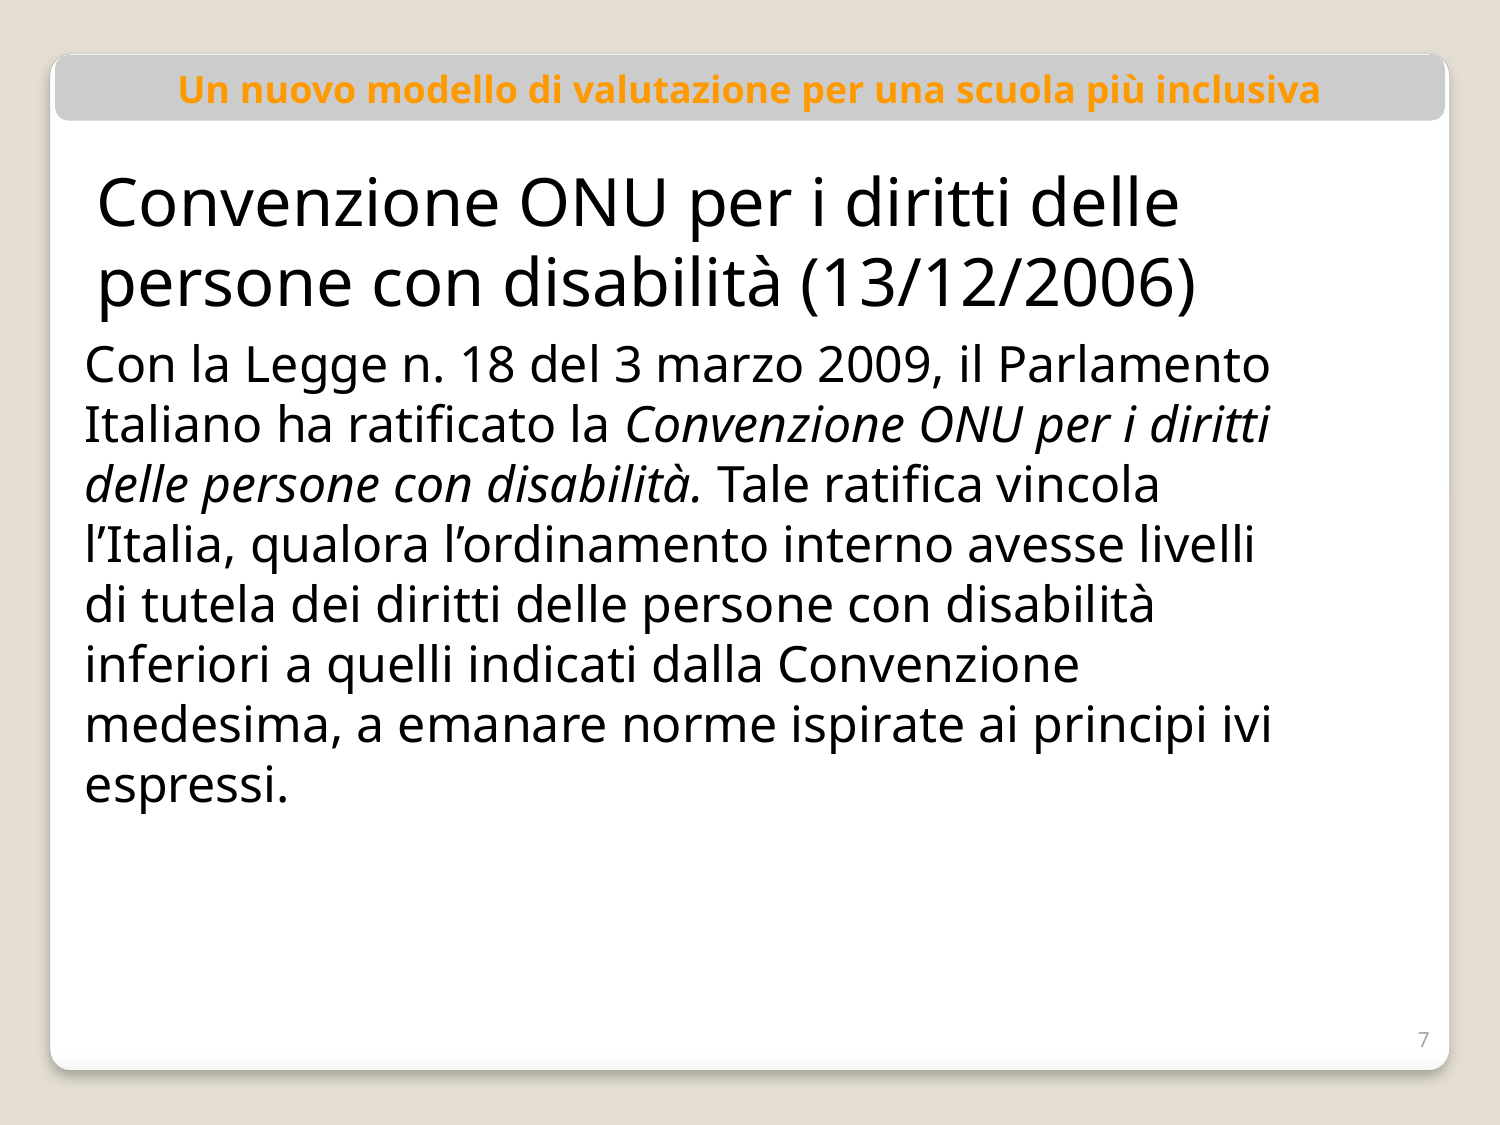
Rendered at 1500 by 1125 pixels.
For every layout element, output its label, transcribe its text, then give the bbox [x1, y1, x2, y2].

text_box Convenzione ONU per i diritti delle persone con disabilità (13/12/2006) [81, 152, 1418, 324]
text_box Con la Legge n. 18 del 3 marzo 2009, il Parlamento Italiano ha ratificato la Convenzione ONU per i diritti delle persone con disabilità. Tale ratifica vincola l’Italia, qualora l’ordinamento interno avesse livelli di tutela dei diritti delle persone con disabilità inferiori a quelli indicati dalla Convenzione medesima, a emanare norme ispirate ai principi ivi espressi. [70, 324, 1430, 820]
text_box Un nuovo modello di valutazione per una scuola più inclusiva [70, 58, 1430, 119]
slide_number 7 [1369, 1002, 1445, 1063]
text_box [55, 55, 1445, 121]
